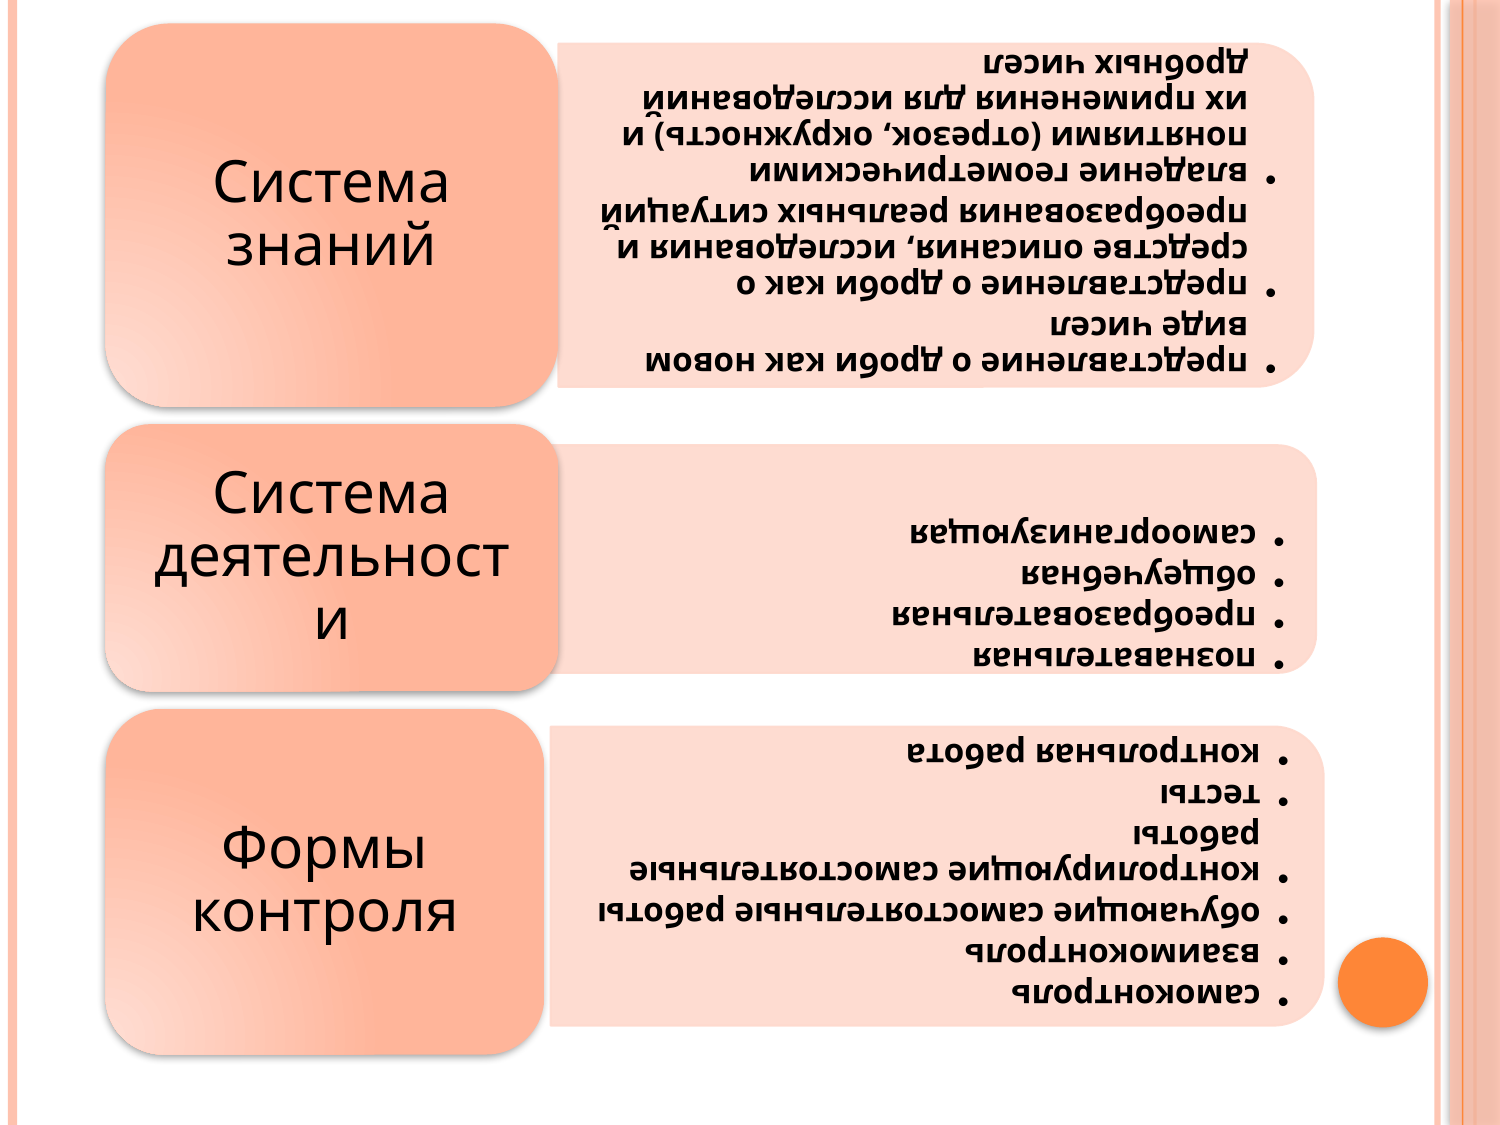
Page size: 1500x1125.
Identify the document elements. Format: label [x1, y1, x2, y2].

text_box [104, 22, 1325, 1056]
